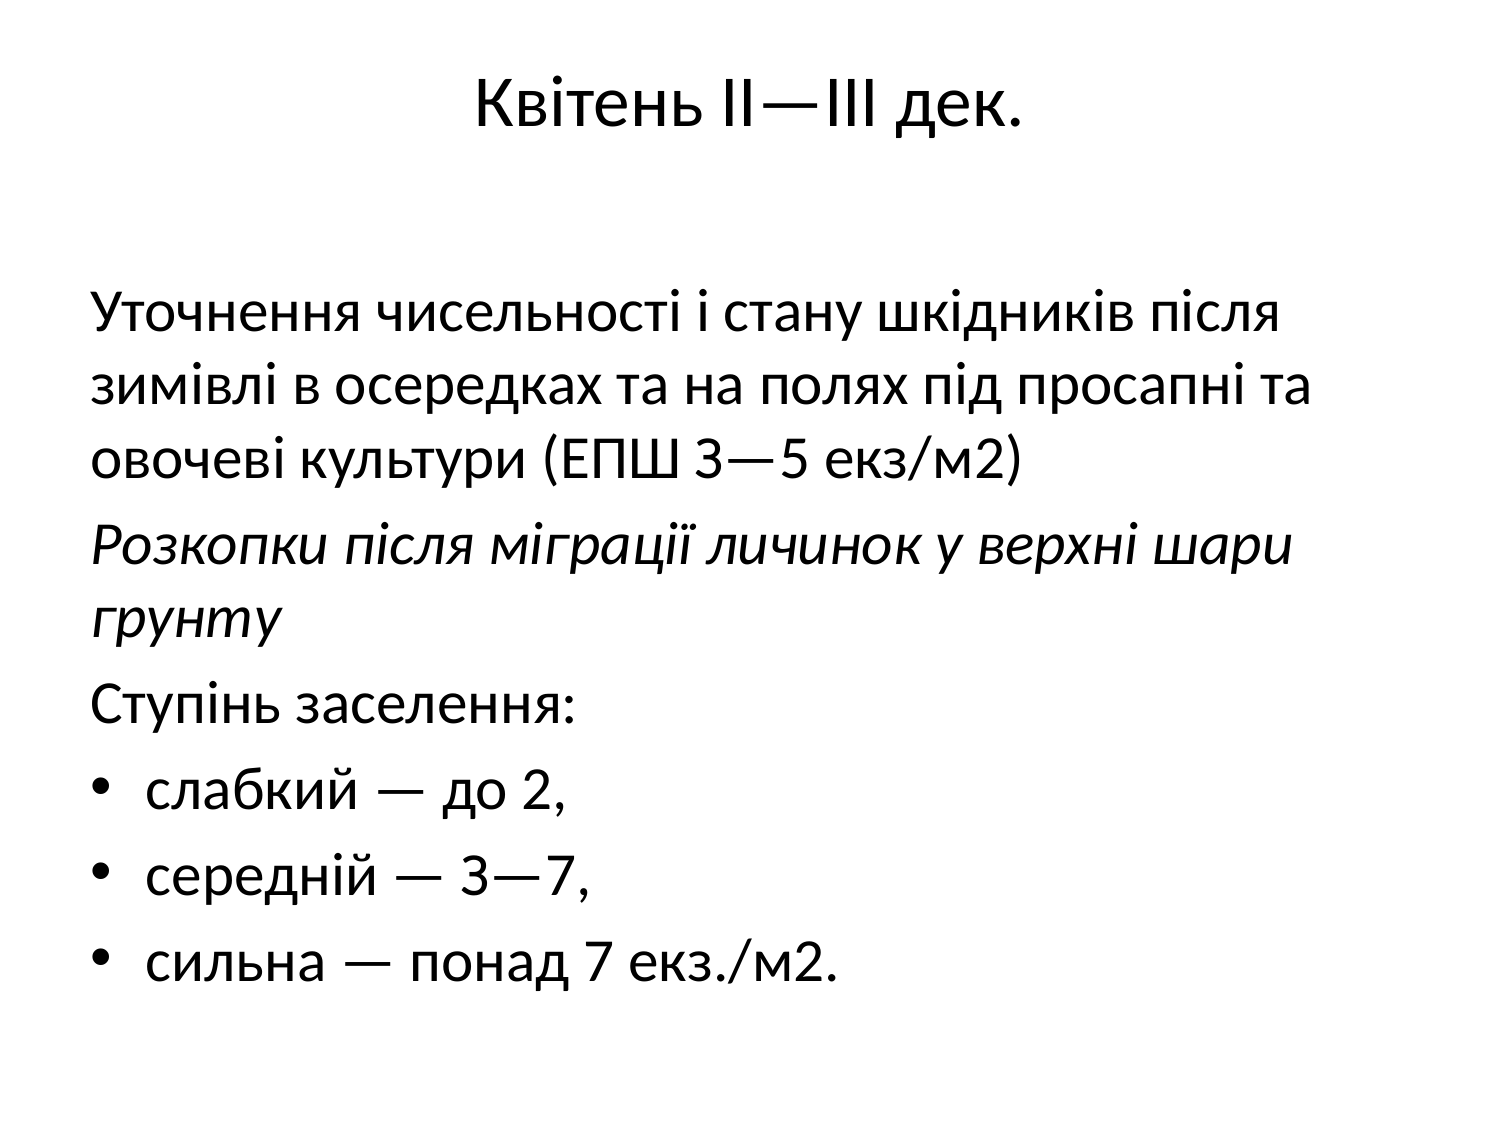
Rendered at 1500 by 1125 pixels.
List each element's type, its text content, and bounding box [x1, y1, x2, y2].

list Уточнення чисельності і стану шкідників після зимівлі в осередках та на полях під просапні та овочеві культури (ЕПШ З—5 екз/м2) Розкопки після міграції личинок у верхні шари грунту Ступінь заселення: слабкий — до 2, середній — З—7, сильна — понад 7 екз./м2. [75, 262, 1425, 1005]
title Квітень ІІ—ІІІ дек. [75, 45, 1425, 149]
